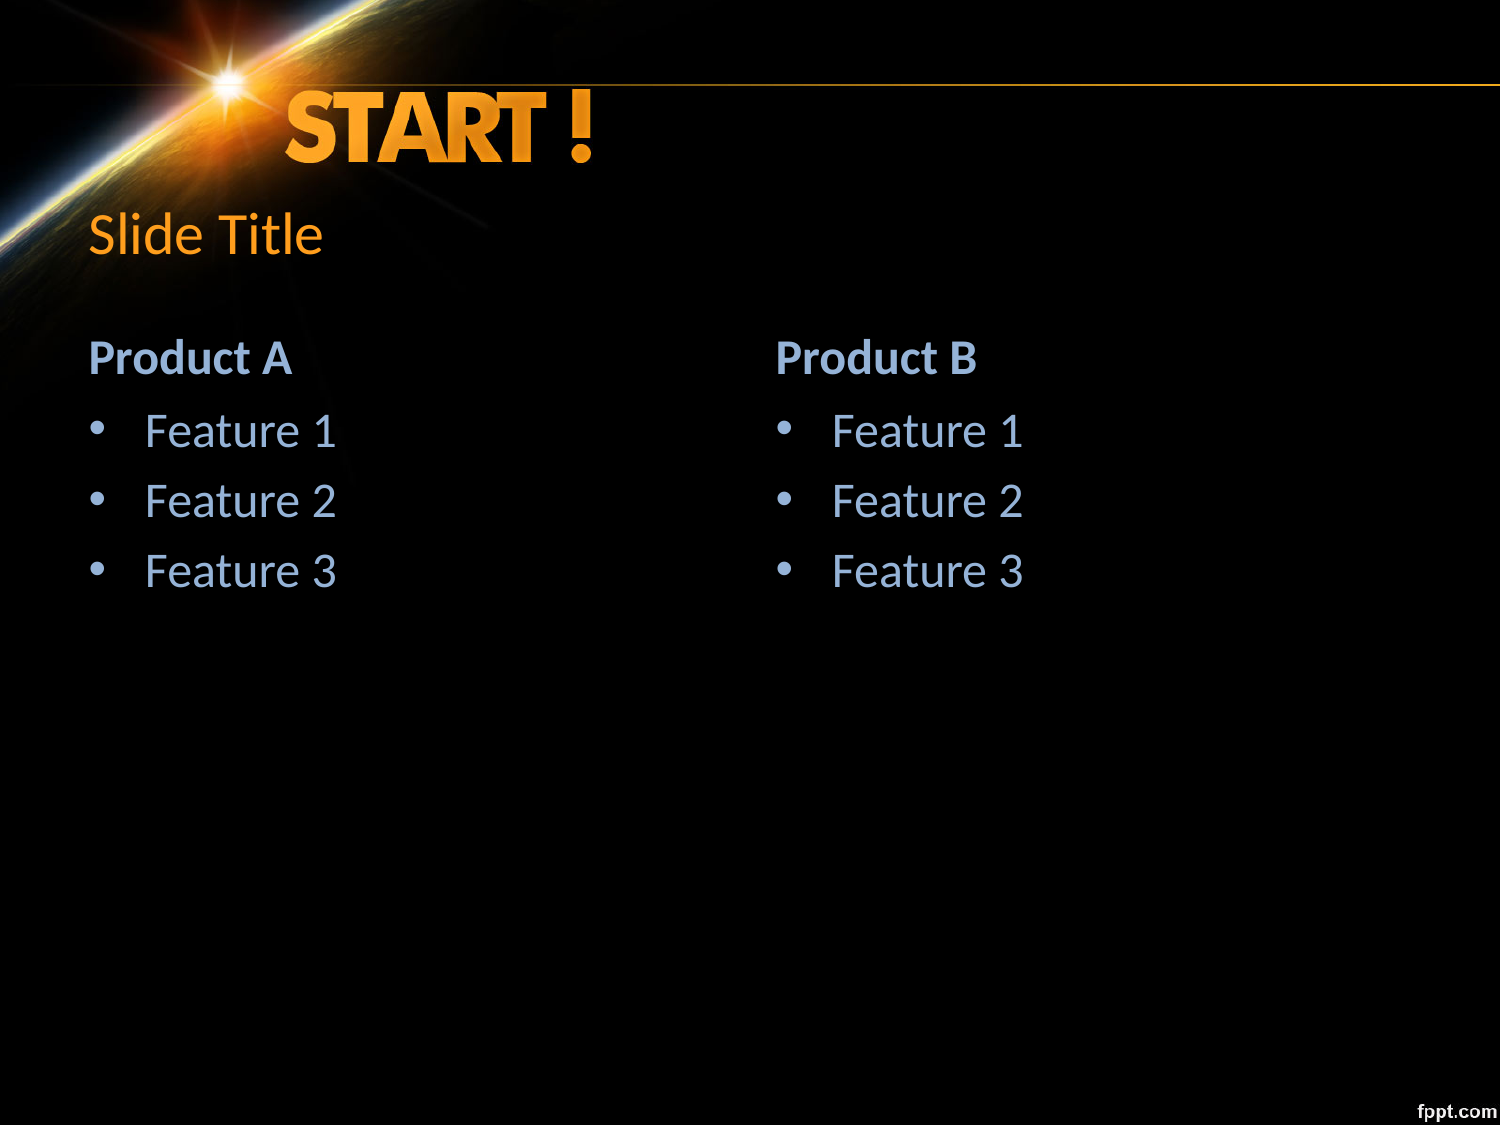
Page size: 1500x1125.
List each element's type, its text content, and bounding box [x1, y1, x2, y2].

list Feature 1 Feature 2 Feature 3 [73, 390, 737, 889]
title Slide Title [73, 186, 1424, 274]
picture [0, 0, 1500, 1125]
list Product B [760, 286, 1424, 390]
list Feature 1 Feature 2 Feature 3 [760, 390, 1424, 889]
list Product A [73, 286, 737, 390]
